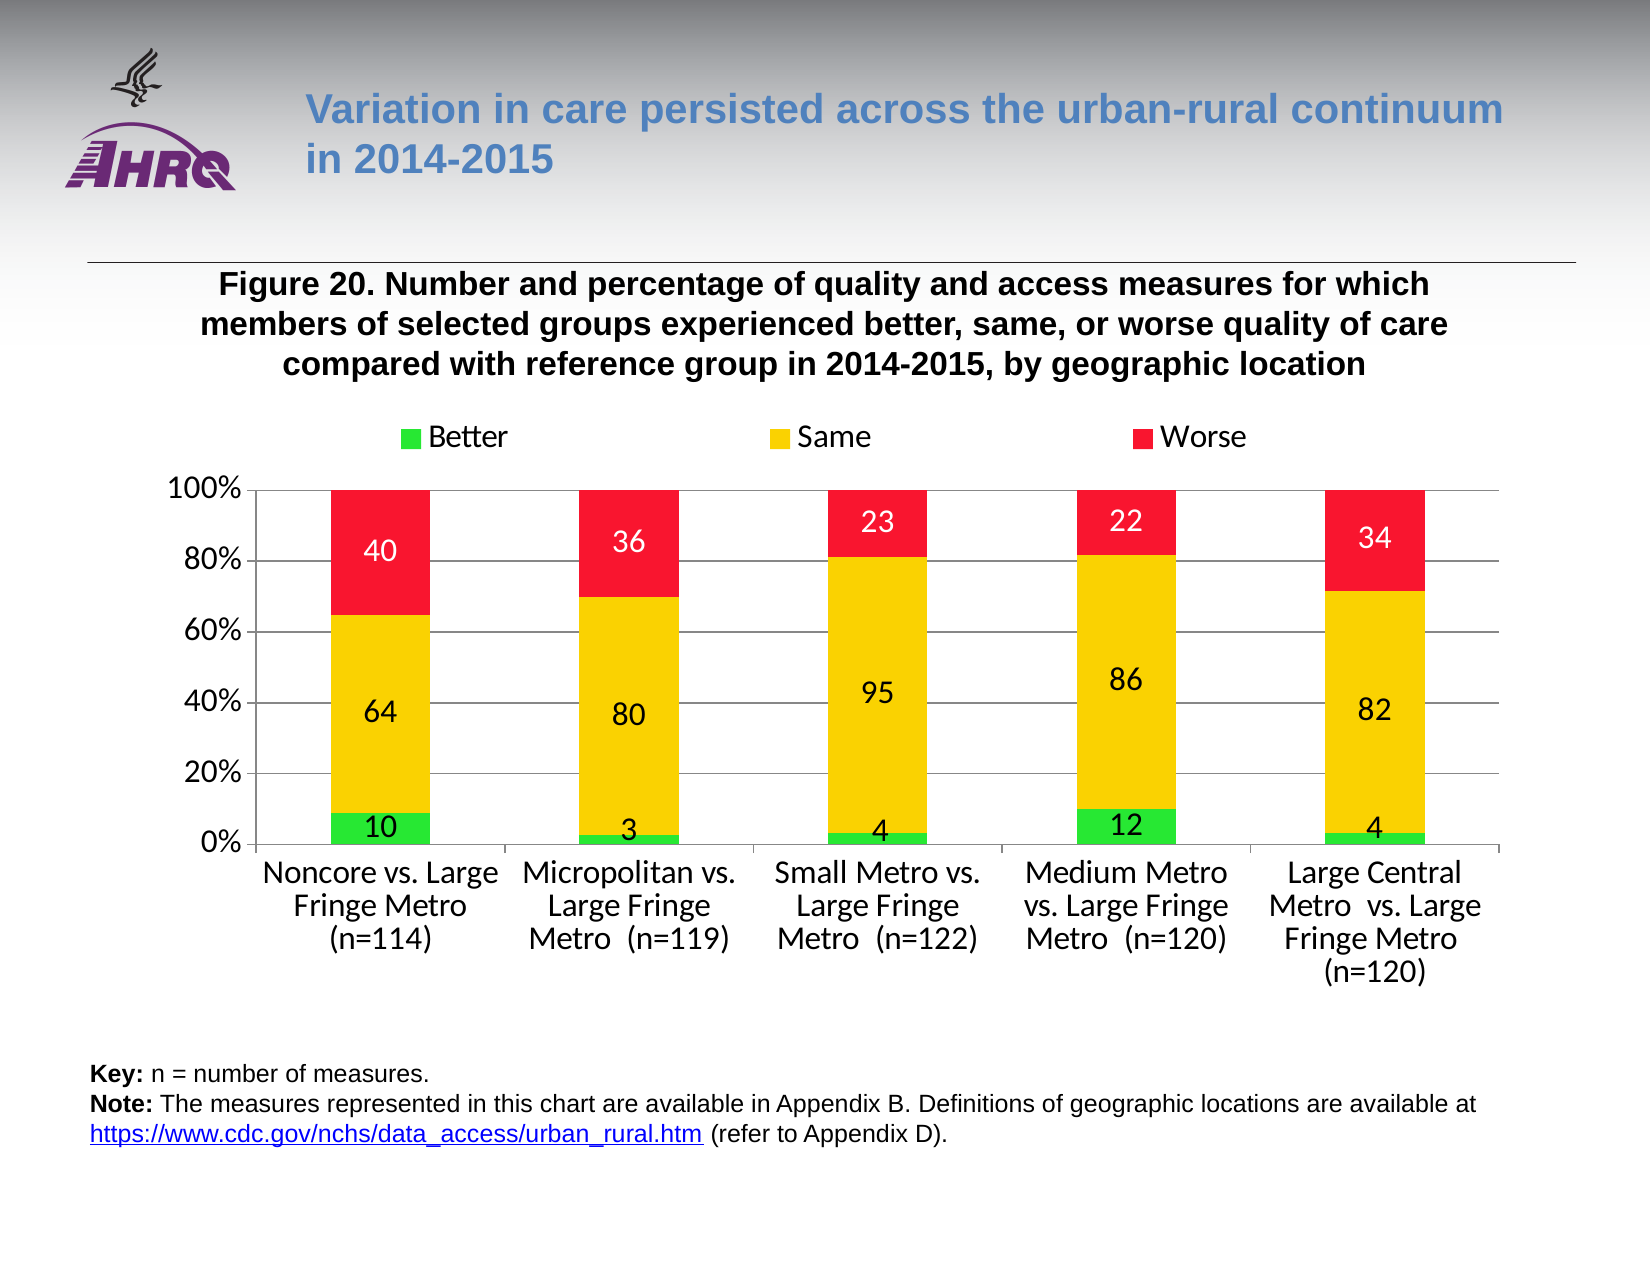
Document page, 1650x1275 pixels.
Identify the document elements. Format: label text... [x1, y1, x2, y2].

chart [149, 412, 1501, 1043]
text_box Figure 20. Number and percentage of quality and access measures for which members of selected groups experienced better, same, or worse quality of care compared with reference group in 2014-2015, by geographic location [149, 254, 1500, 390]
title Variation in care persisted across the urban-rural continuum in 2014-2015 [288, 51, 1568, 213]
text_box Key: n = number of measures. Note: The measures represented in this chart are available in Appendix B. Definitions of geographic locations are available at https://www.cdc.gov/nchs/data_access/urban_rural.htm (refer to Appendix D). [74, 1050, 1500, 1155]
picture [0, 0, 1650, 1275]
